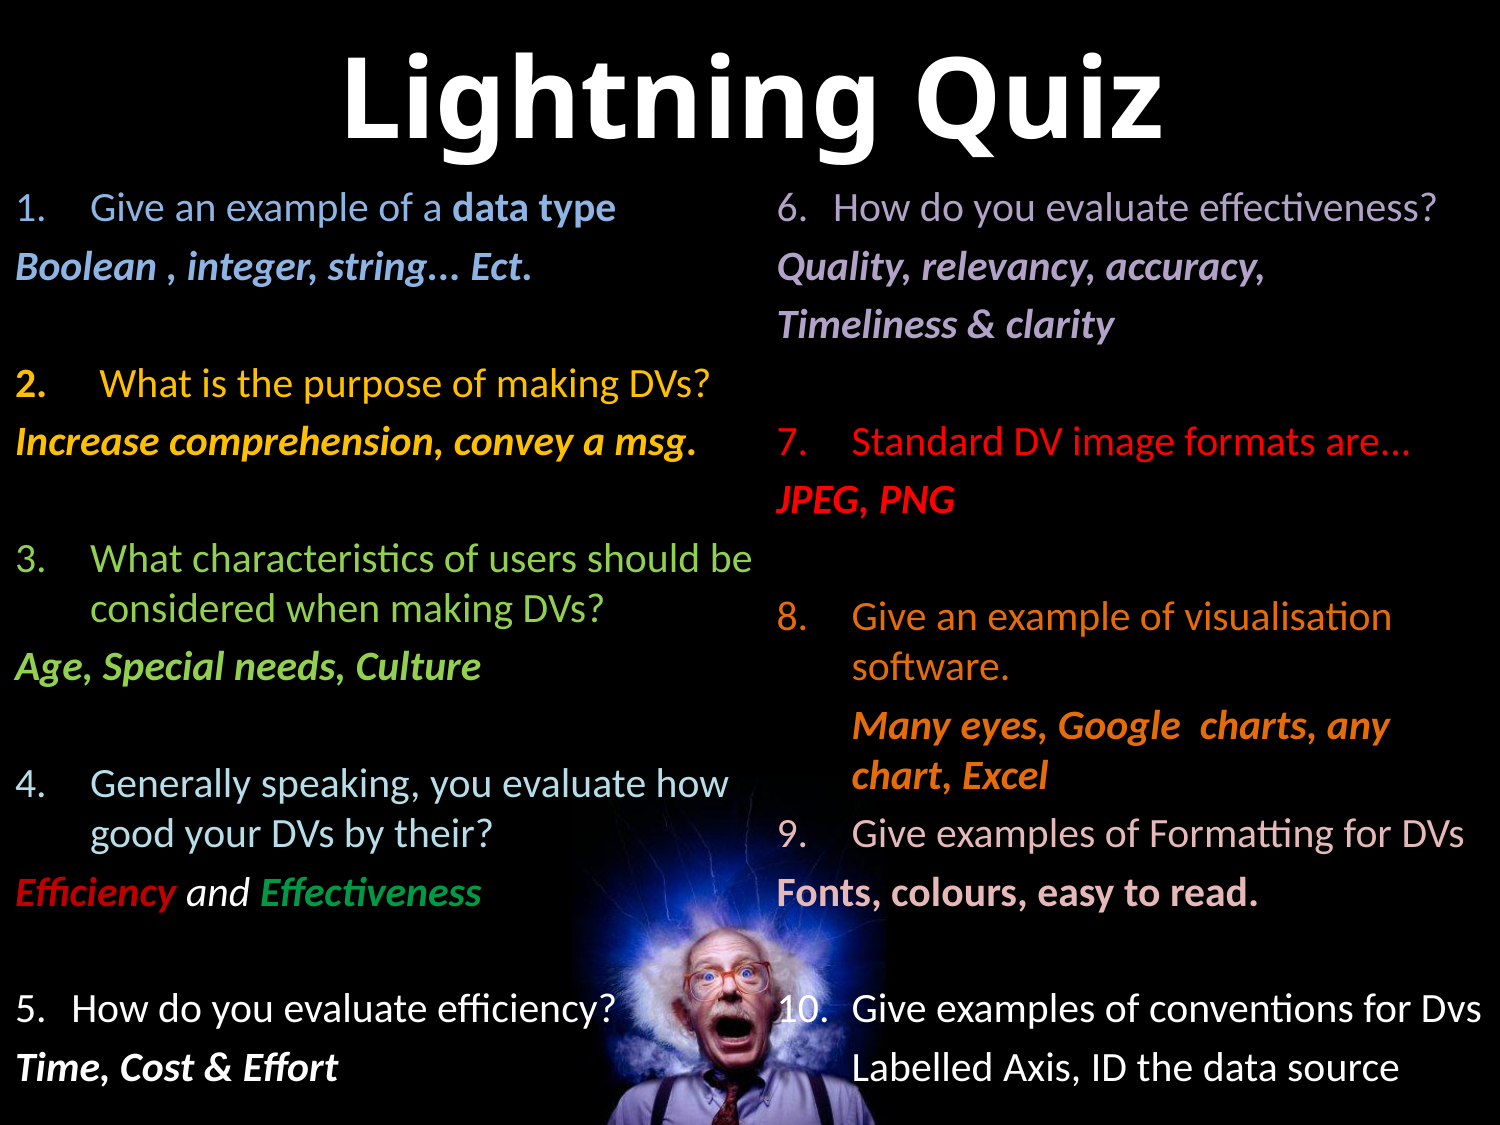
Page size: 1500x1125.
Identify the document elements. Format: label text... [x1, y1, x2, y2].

text_box Give an example of a data type Boolean , integer, string... Ect. 2. What is the purpose of making DVs? Increase comprehension, convey a msg. What characteristics of users should be considered when making DVs? Age, Special needs, Culture Generally speaking, you evaluate how good your DVs by their? Efficiency and Effectiveness 5. How do you evaluate efficiency? Time, Cost & Effort [0, 172, 761, 1125]
title Lightning Quiz [76, 0, 1427, 172]
picture [572, 774, 886, 1125]
text_box 6. How do you evaluate effectiveness? Quality, relevancy, accuracy, Timeliness & clarity Standard DV image formats are... JPEG, PNG Give an example of visualisation software. Many eyes, Google charts, any chart, Excel Give examples of Formatting for DVs Fonts, colours, easy to read. 10. Give examples of conventions for Dvs Labelled Axis, ID the data source [761, 172, 1500, 1125]
